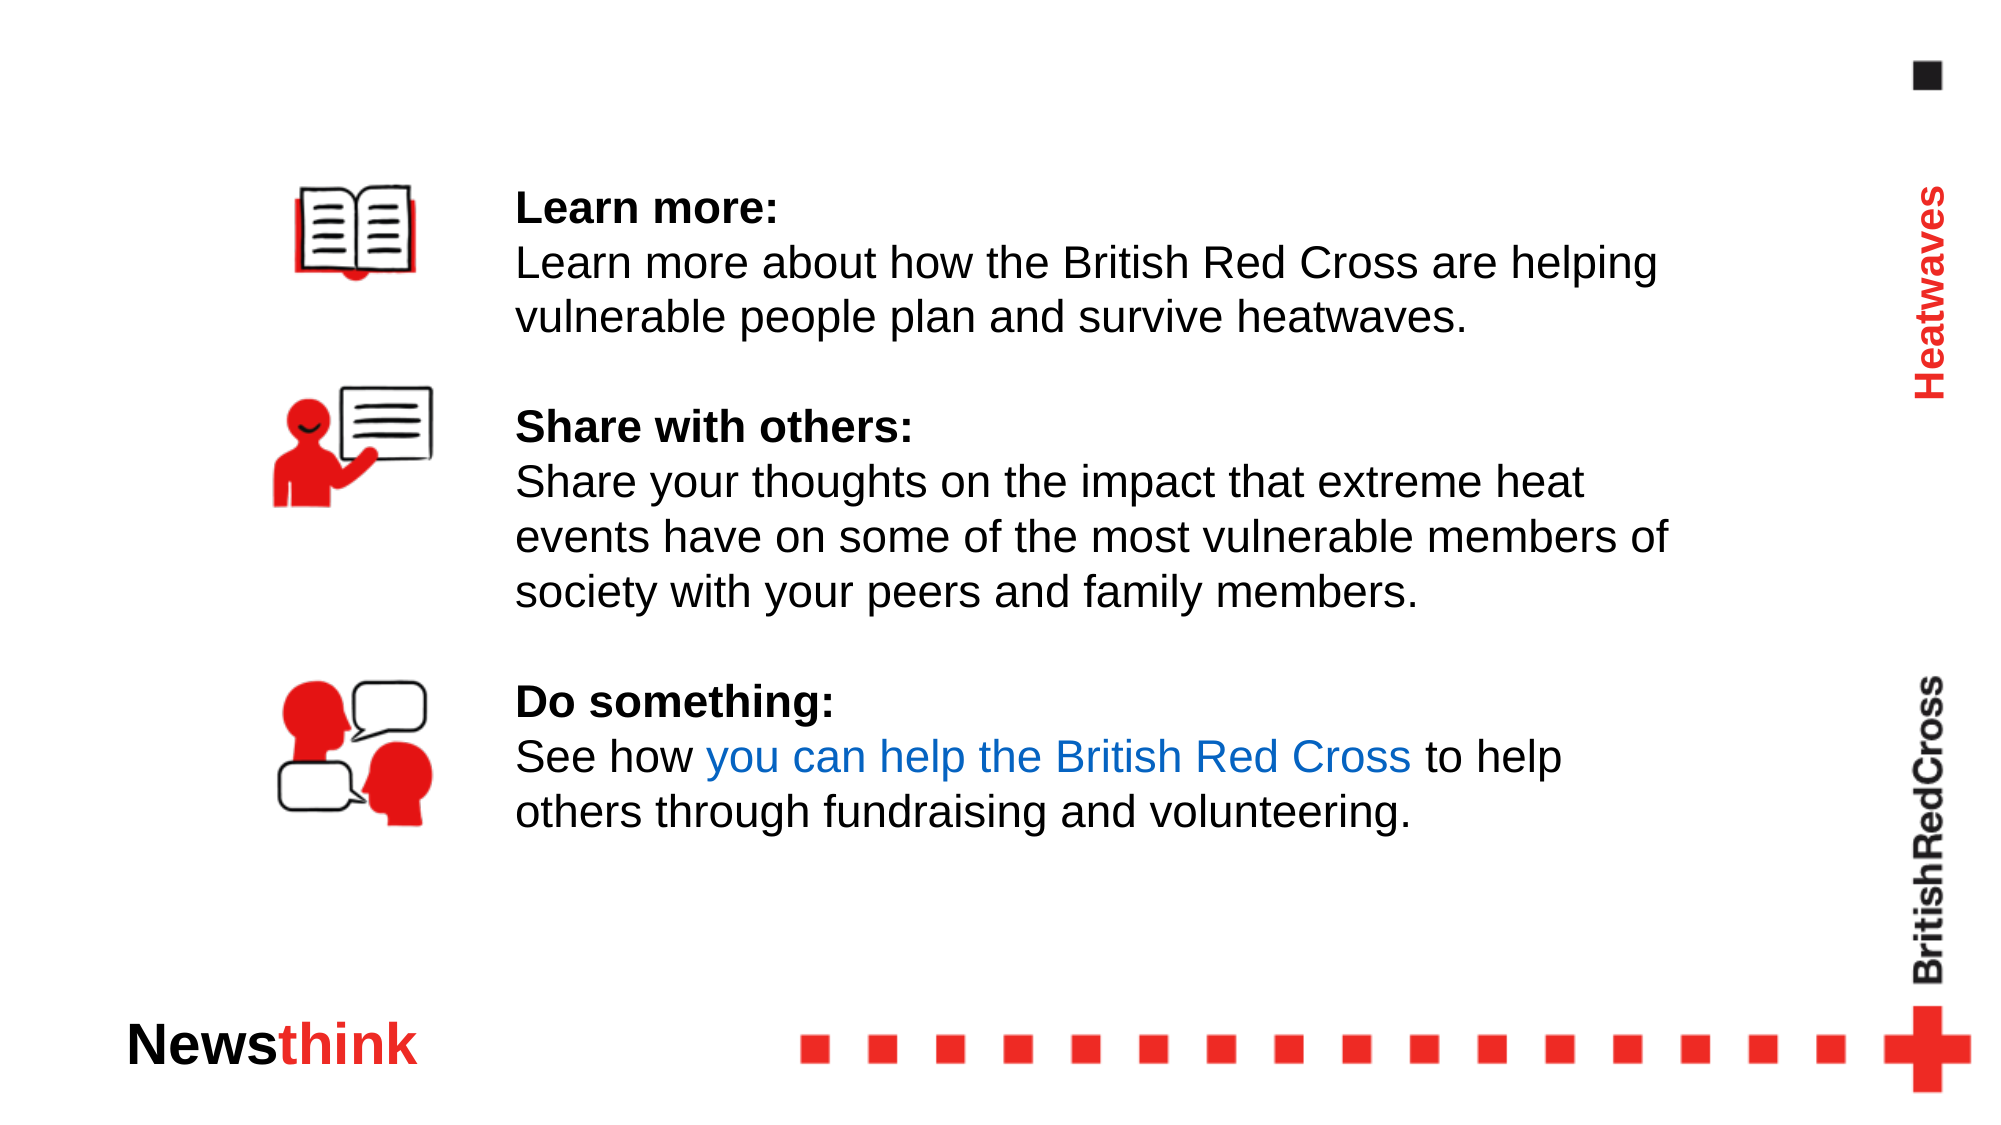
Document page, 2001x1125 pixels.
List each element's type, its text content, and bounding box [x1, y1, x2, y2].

picture [262, 661, 443, 843]
title Learn more:​ Learn more about how the British Red Cross are helping vulnerable people plan and survive heatwaves. ​ Share with others:​ Share your thoughts on the impact that extreme heat events have on some of the most vulnerable members of society with your peers and family members. ​ Do something:​ See how you can help the British Red Cross to help others through fundraising and volunteering. [500, 169, 1718, 845]
picture [262, 138, 443, 320]
text_box Newsthink [111, 998, 434, 1084]
picture [262, 354, 443, 536]
picture [727, 20, 1998, 1122]
text_box Heatwaves [1894, 169, 1960, 417]
